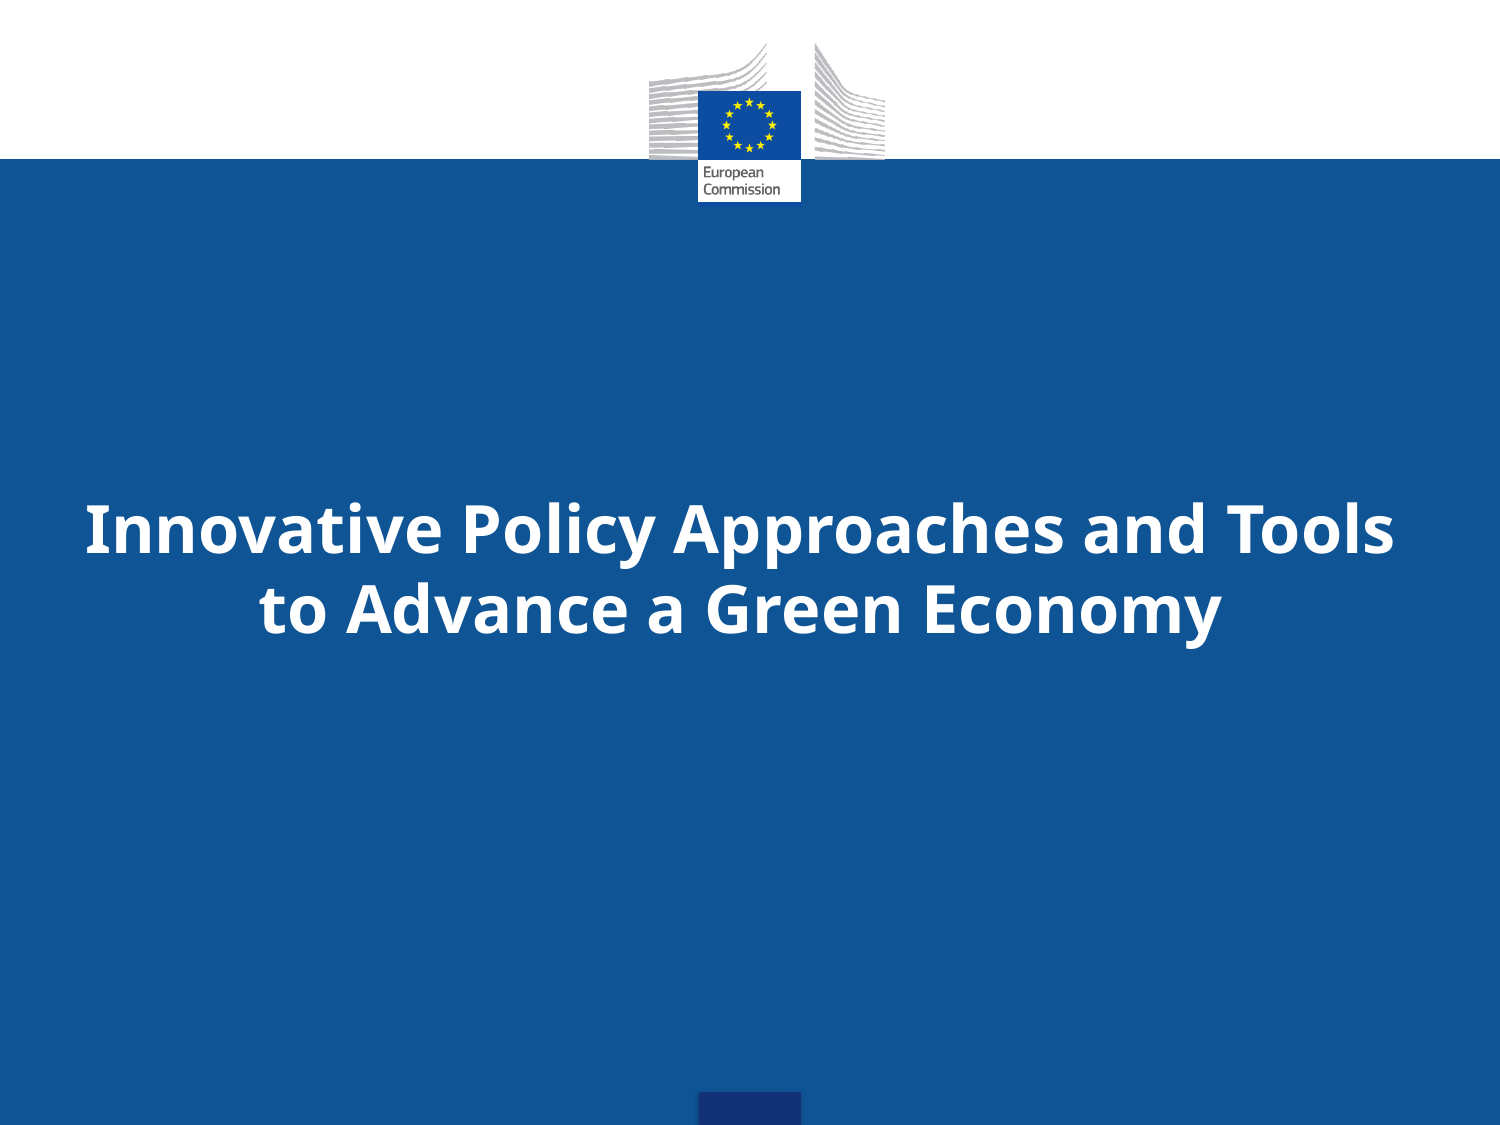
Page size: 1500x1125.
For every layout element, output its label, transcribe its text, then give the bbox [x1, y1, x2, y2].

subtitle Innovative Policy Approaches and Tools to Advance a Green Economy [41, 479, 1441, 764]
